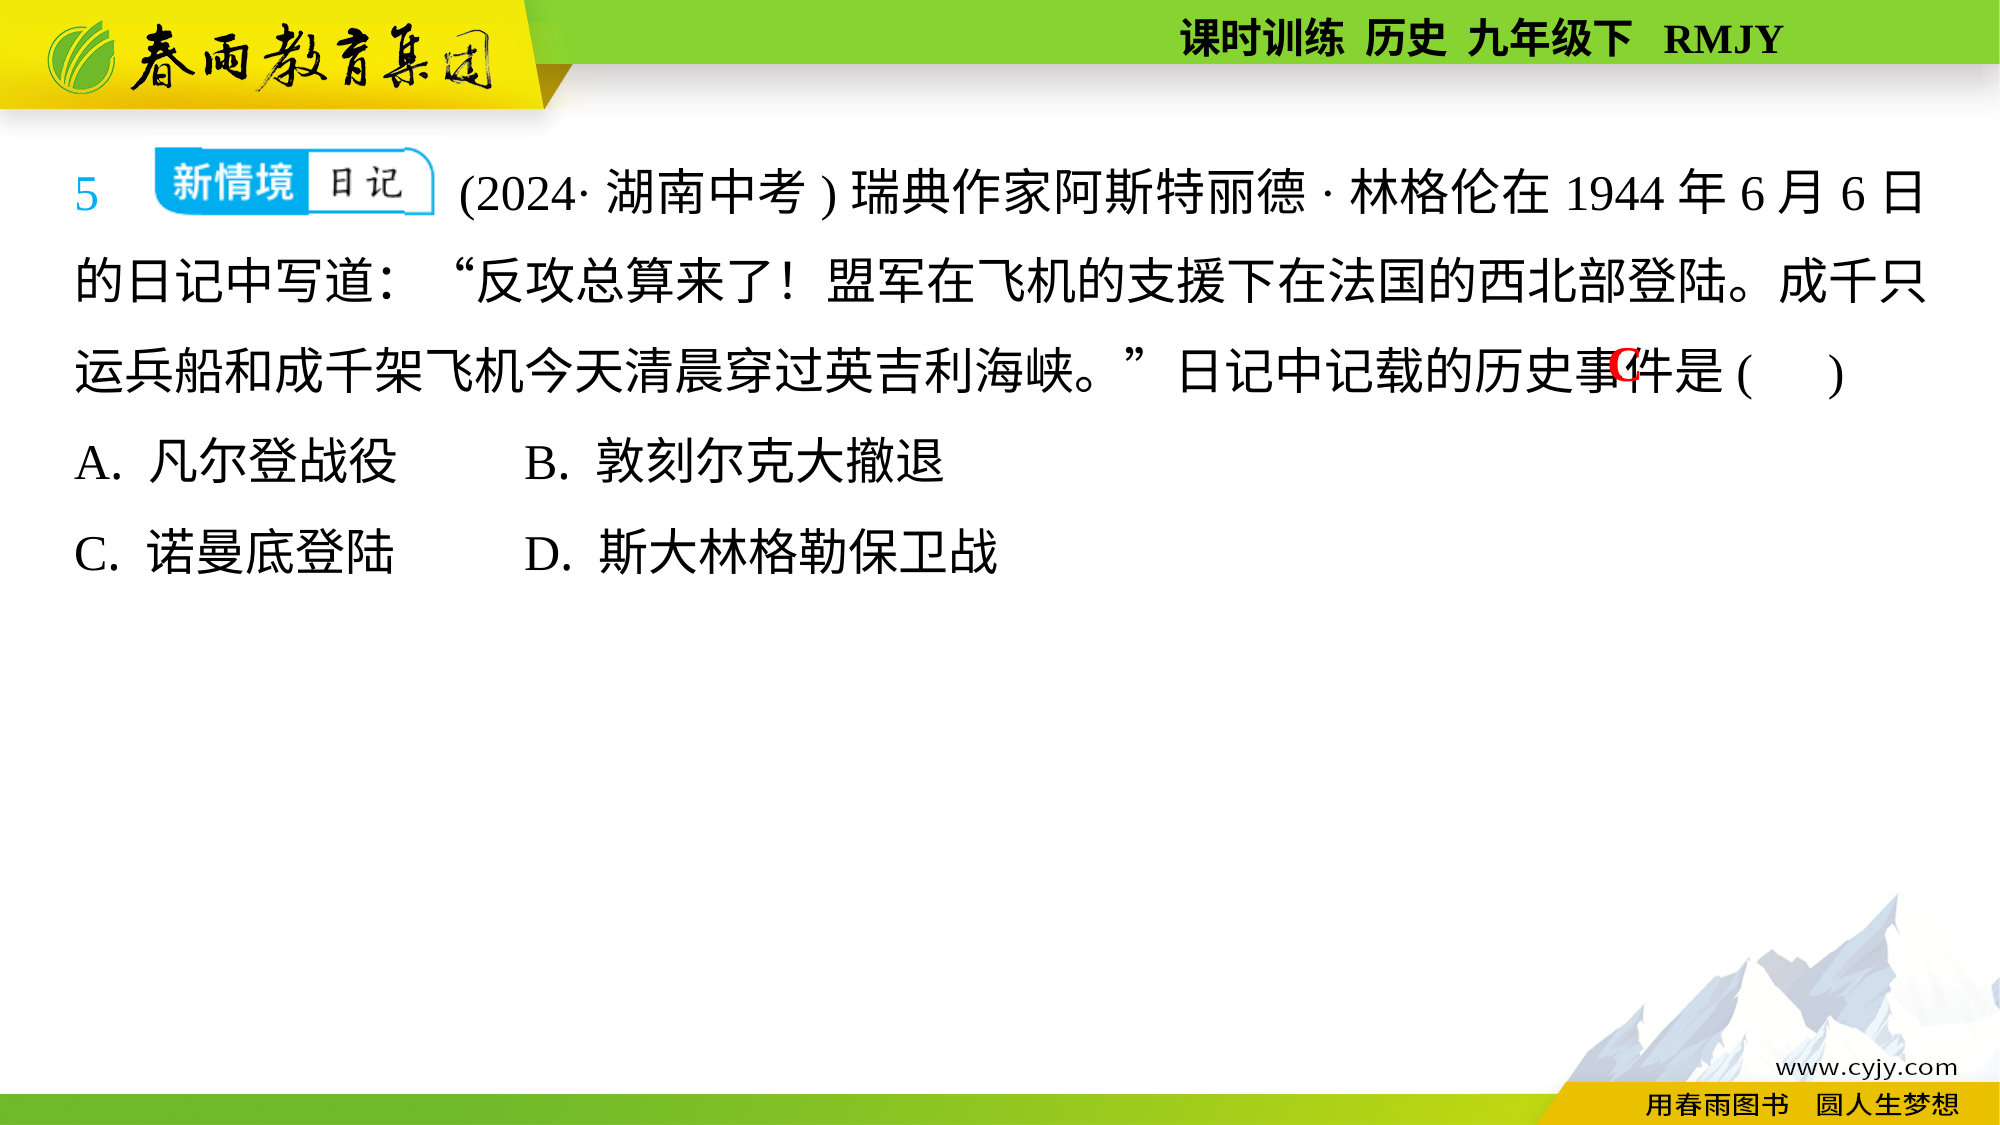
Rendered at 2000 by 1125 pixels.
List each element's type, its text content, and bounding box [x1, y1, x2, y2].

picture [0, 0, 2000, 1125]
list 5 (2024·湖南中考)瑞典作家阿斯特丽德·林格伦在1944年6月6日的日记中写道：“反攻总算来了！盟军在飞机的支援下在法国的西北部登陆。成千只运兵船和成千架飞机今天清晨穿过英吉利海峡。”日记中记载的历史事件是( ) A. 凡尔登战役 B. 敦刻尔克大撤退 C. 诺曼底登陆 D. 斯大林格勒保卫战 [59, 122, 1944, 592]
text_box C [1592, 324, 1659, 399]
